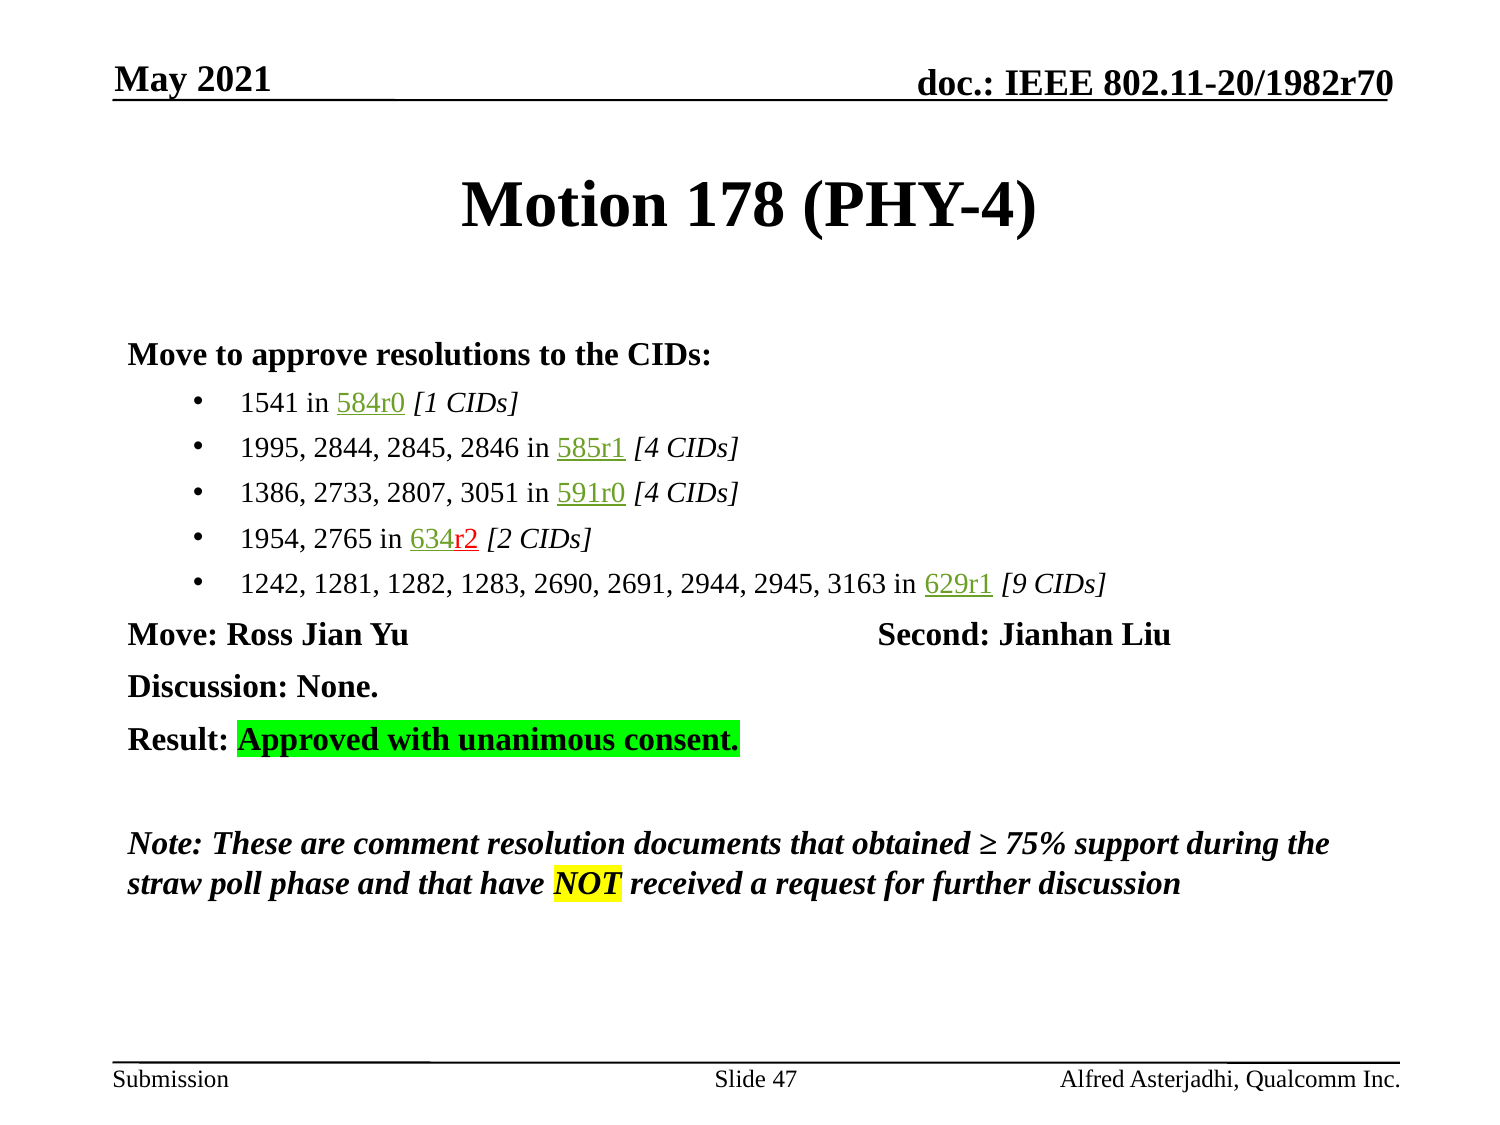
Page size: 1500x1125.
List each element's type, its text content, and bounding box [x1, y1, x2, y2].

list Move to approve resolutions to the CIDs: 1541 in 584r0 [1 CIDs] 1995, 2844, 2845, 2846 in 585r1 [4 CIDs] 1386, 2733, 2807, 3051 in 591r0 [4 CIDs] 1954, 2765 in 634r2 [2 CIDs] 1242, 1281, 1282, 1283, 2690, 2691, 2944, 2945, 3163 in 629r1 [9 CIDs] Move: Ross Jian Yu Second: Jianhan Liu Discussion: None. Result: Approved with unanimous consent. Note: These are comment resolution documents that obtained ≥ 75% support during the straw poll phase and that have NOT received a request for further discussion [112, 324, 1388, 1063]
title Motion 178 (PHY-4) [112, 112, 1388, 288]
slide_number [114, 54, 423, 100]
footer Alfred Asterjadhi, Qualcomm Inc. [878, 1061, 1402, 1093]
slide_number Slide 47 [712, 1061, 800, 1123]
